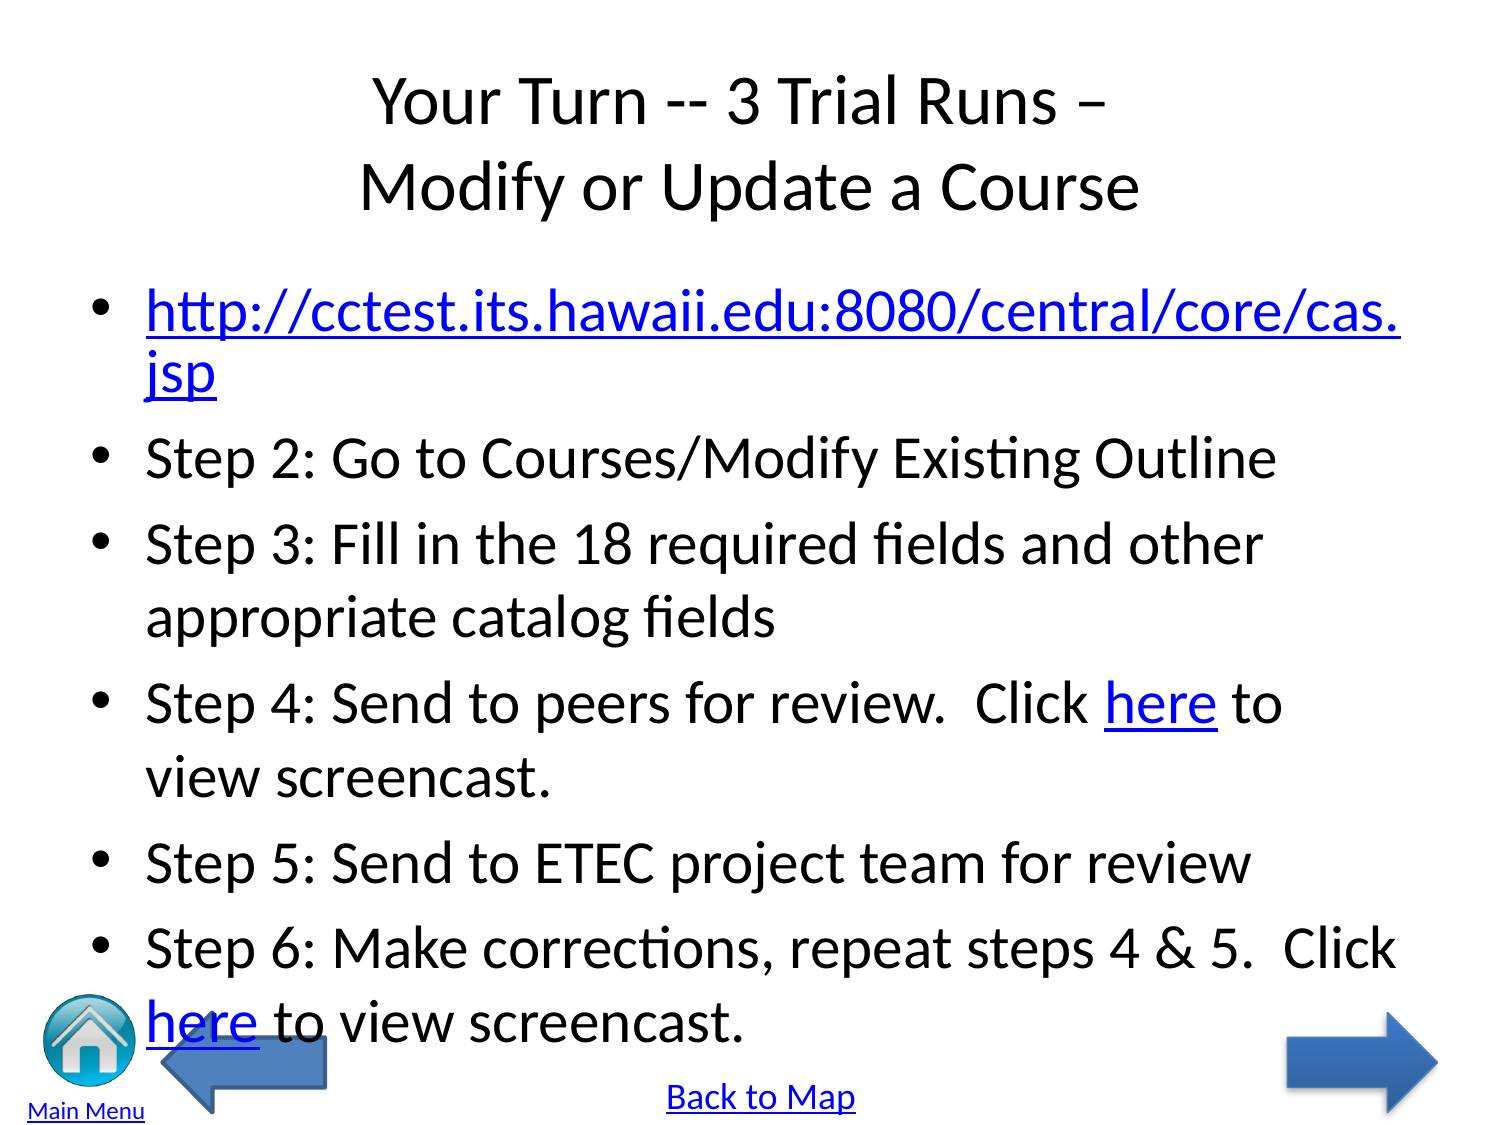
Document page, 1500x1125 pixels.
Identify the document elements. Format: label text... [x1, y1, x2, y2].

list http://cctest.its.hawaii.edu:8080/central/core/cas.jsp Step 2: Go to Courses/Modify Existing Outline Step 3: Fill in the 18 required fields and other appropriate catalog fields Step 4: Send to peers for review. Click here to view screencast. Step 5: Send to ETEC project team for review Step 6: Make corrections, repeat steps 4 & 5. Click here to view screencast. [75, 262, 1425, 1005]
title Your Turn -- 3 Trial Runs – Modify or Update a Course [75, 45, 1425, 233]
picture [37, 987, 141, 1091]
text_box Back to Map [651, 1064, 871, 1125]
